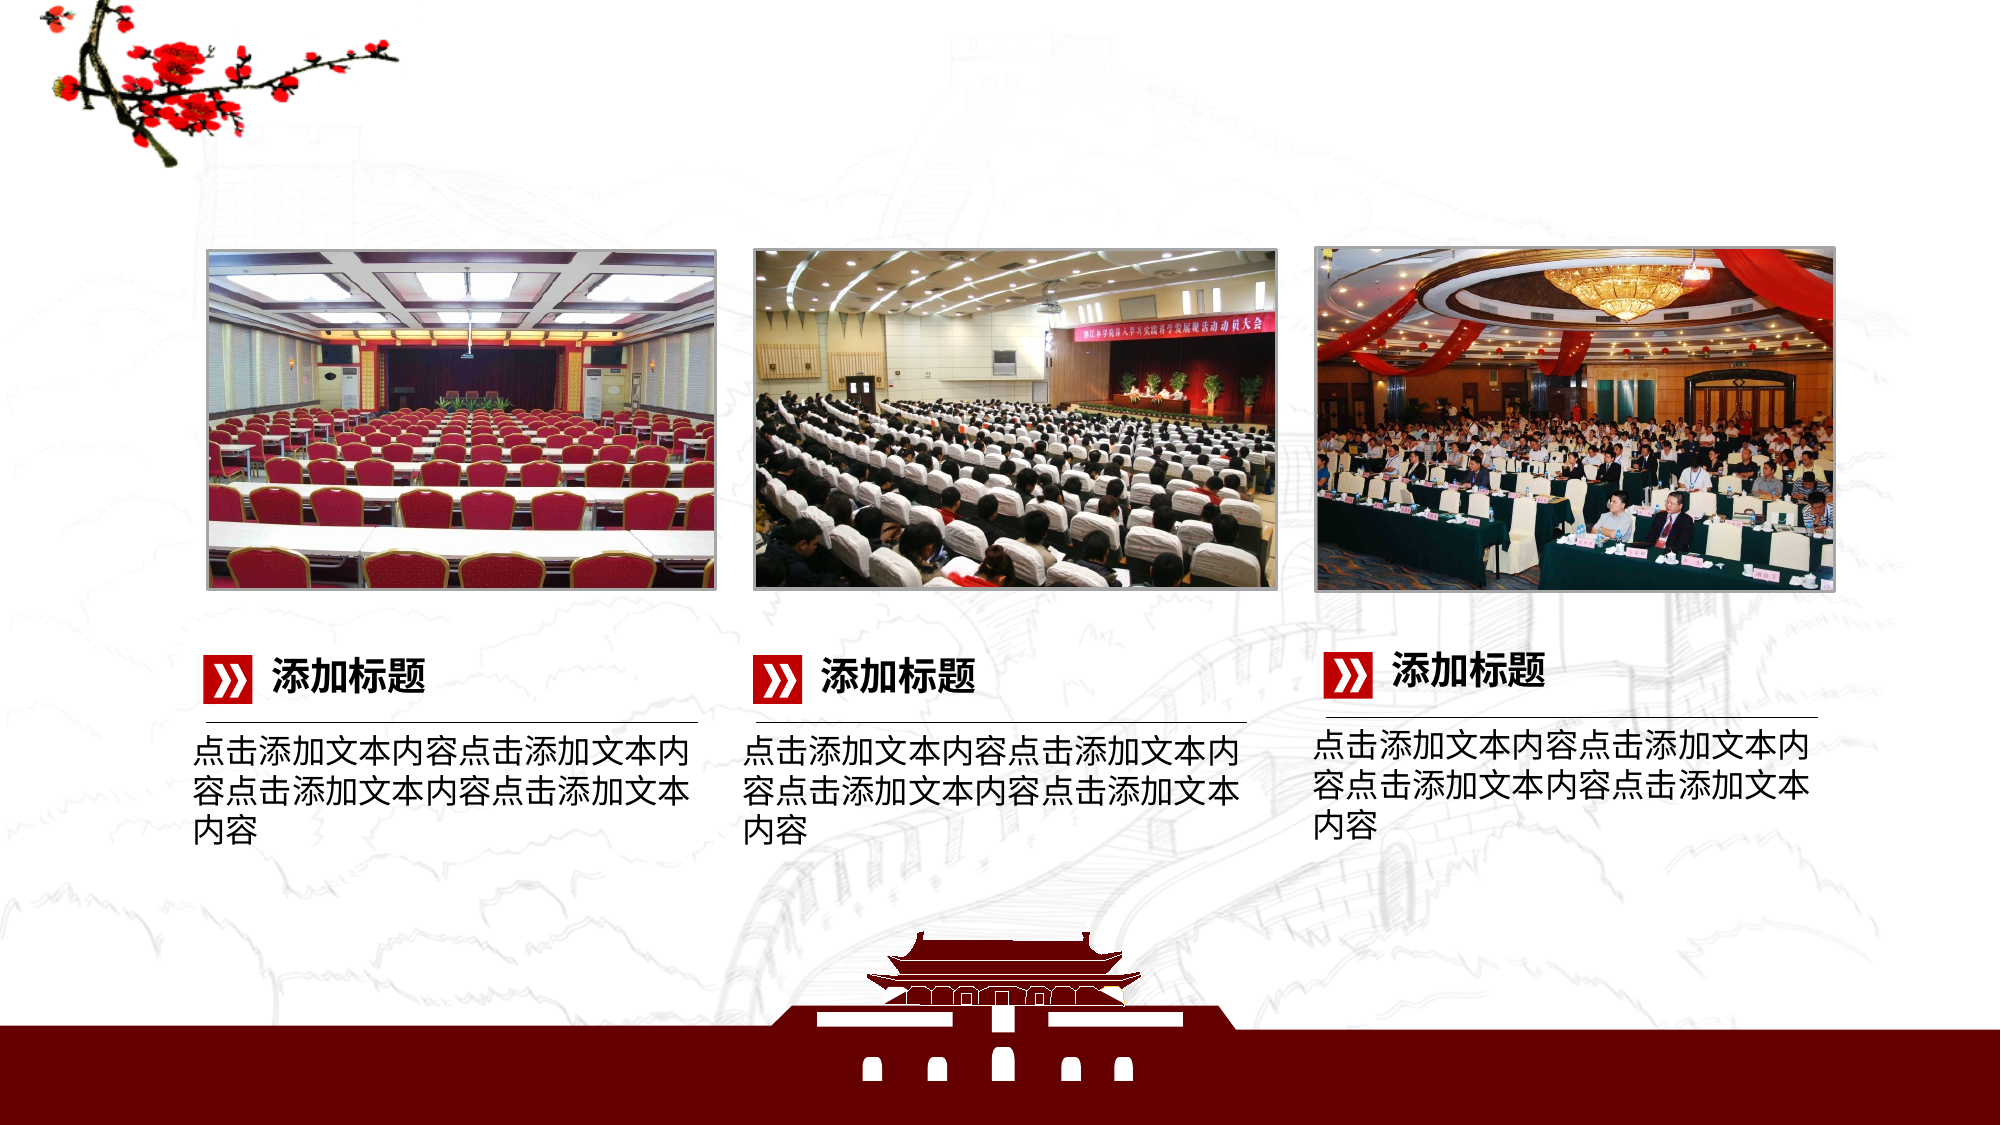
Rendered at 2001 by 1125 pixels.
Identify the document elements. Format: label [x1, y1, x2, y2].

text_box [1297, 248, 1850, 854]
text_box [177, 252, 727, 859]
picture [0, 0, 1910, 1029]
text_box [727, 250, 1279, 859]
